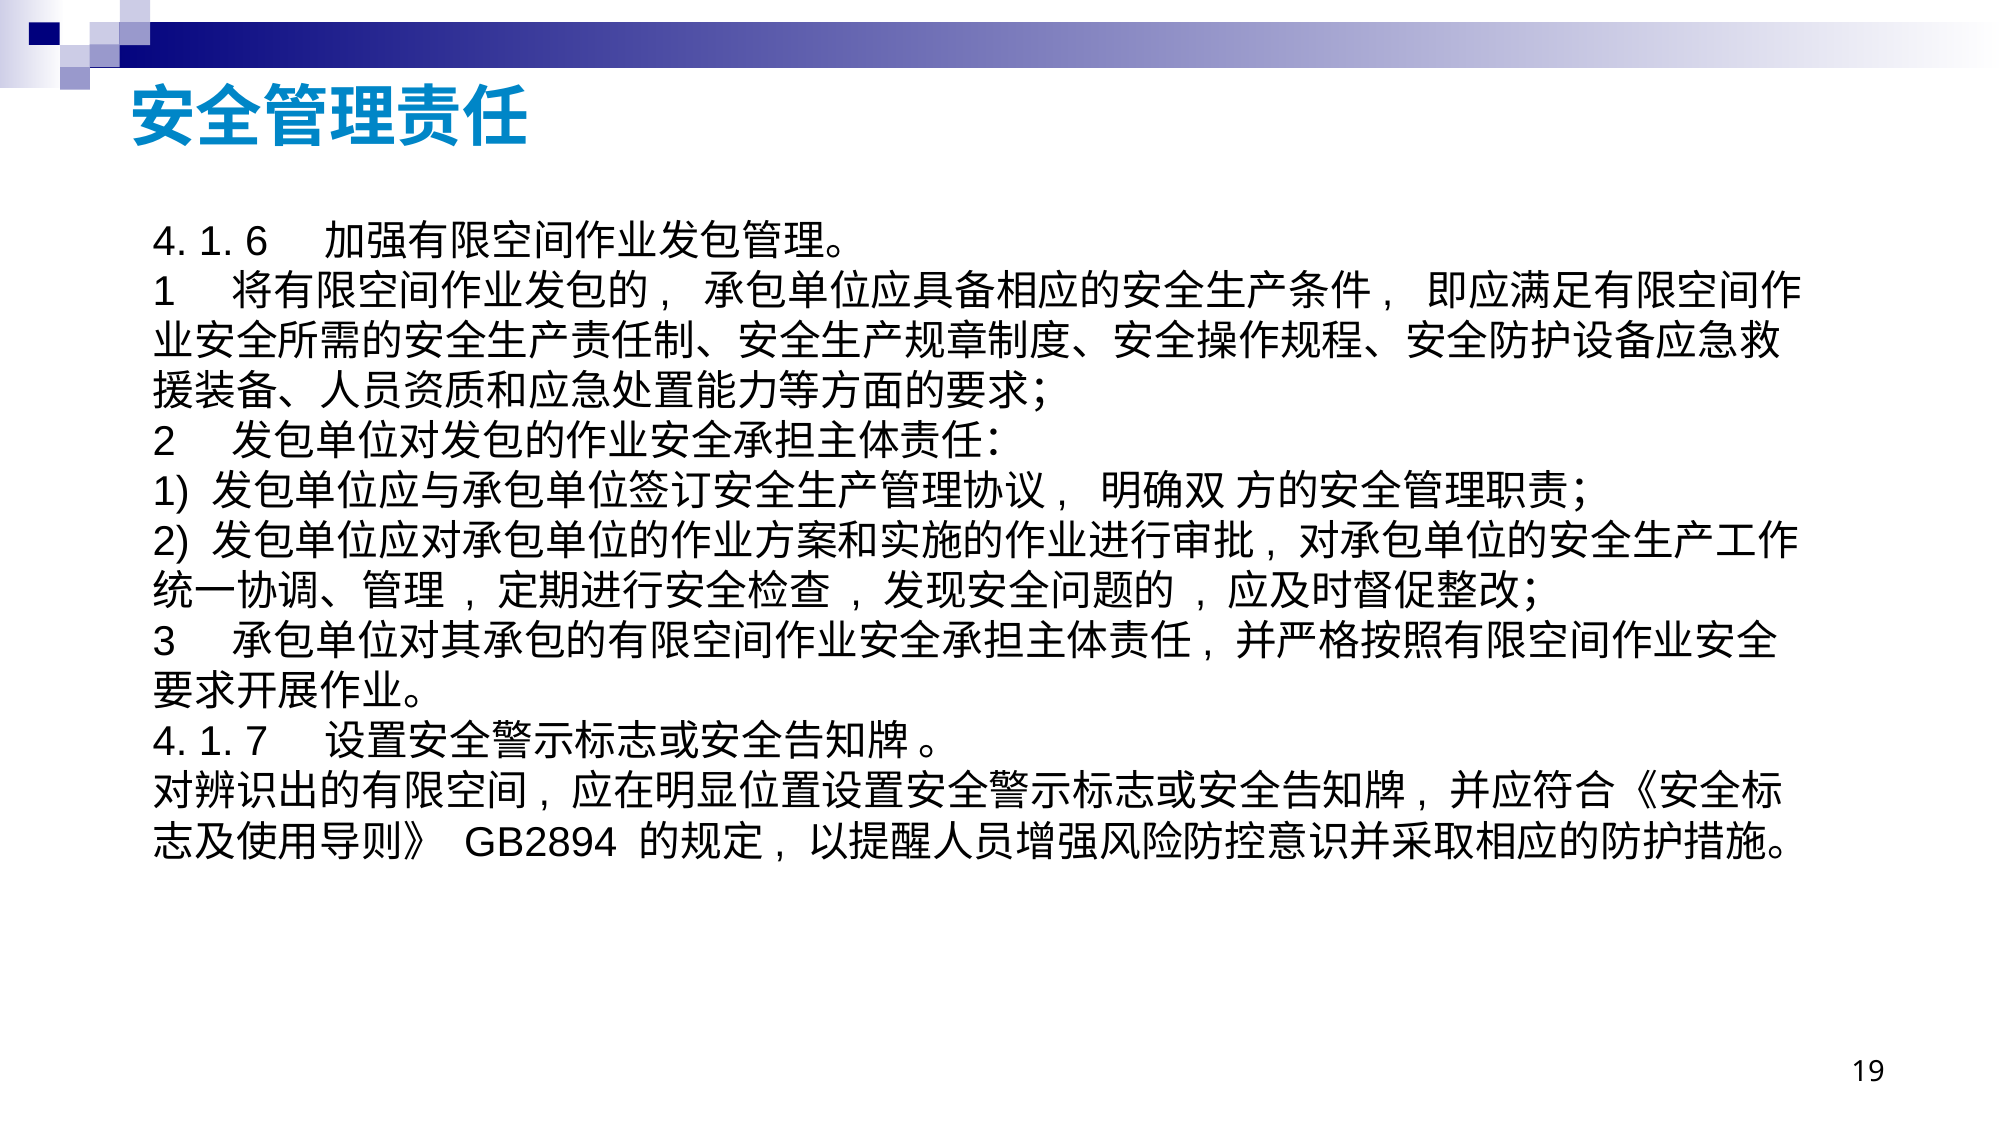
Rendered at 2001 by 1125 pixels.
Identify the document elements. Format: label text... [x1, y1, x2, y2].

slide_number 19 [1433, 1025, 1900, 1100]
title 安全管理责任 [113, 66, 575, 162]
text_box 4. 1. 6 加强有限空间作业发包管理。 1 将有限空间作业发包的, 承包单位应具备相应的安全生产条件, 即应满足有限空间作业安全所需的安全生产责任制、安全生产规章制度、安全操作规程、安全防护设备应急救援装备、人员资质和应急处置能力等方面的要求； 2 发包单位对发包的作业安全承担主体责任： 1) 发包单位应与承包单位签订安全生产管理协议, 明确双 方的安全管理职责； 2) 发包单位应对承包单位的作业方案和实施的作业进行审批, 对承包单位的安全生产工作统一协调、管理 , 定期进行安全检查 , 发现安全问题的 , 应及时督促整改； 3 承包单位对其承包的有限空间作业安全承担主体责任, 并严格按照有限空间作业安全要求开展作业。 4. 1. 7 设置安全警示标志或安全告知牌 。 对辨识出的有限空间, 应在明显位置设置安全警示标志或安全告知牌, 并应符合《安全标志及使用导则》 GB2894 的规定, 以提醒人员增强风险防控意识并采取相应的防护措施。 [137, 206, 1827, 922]
